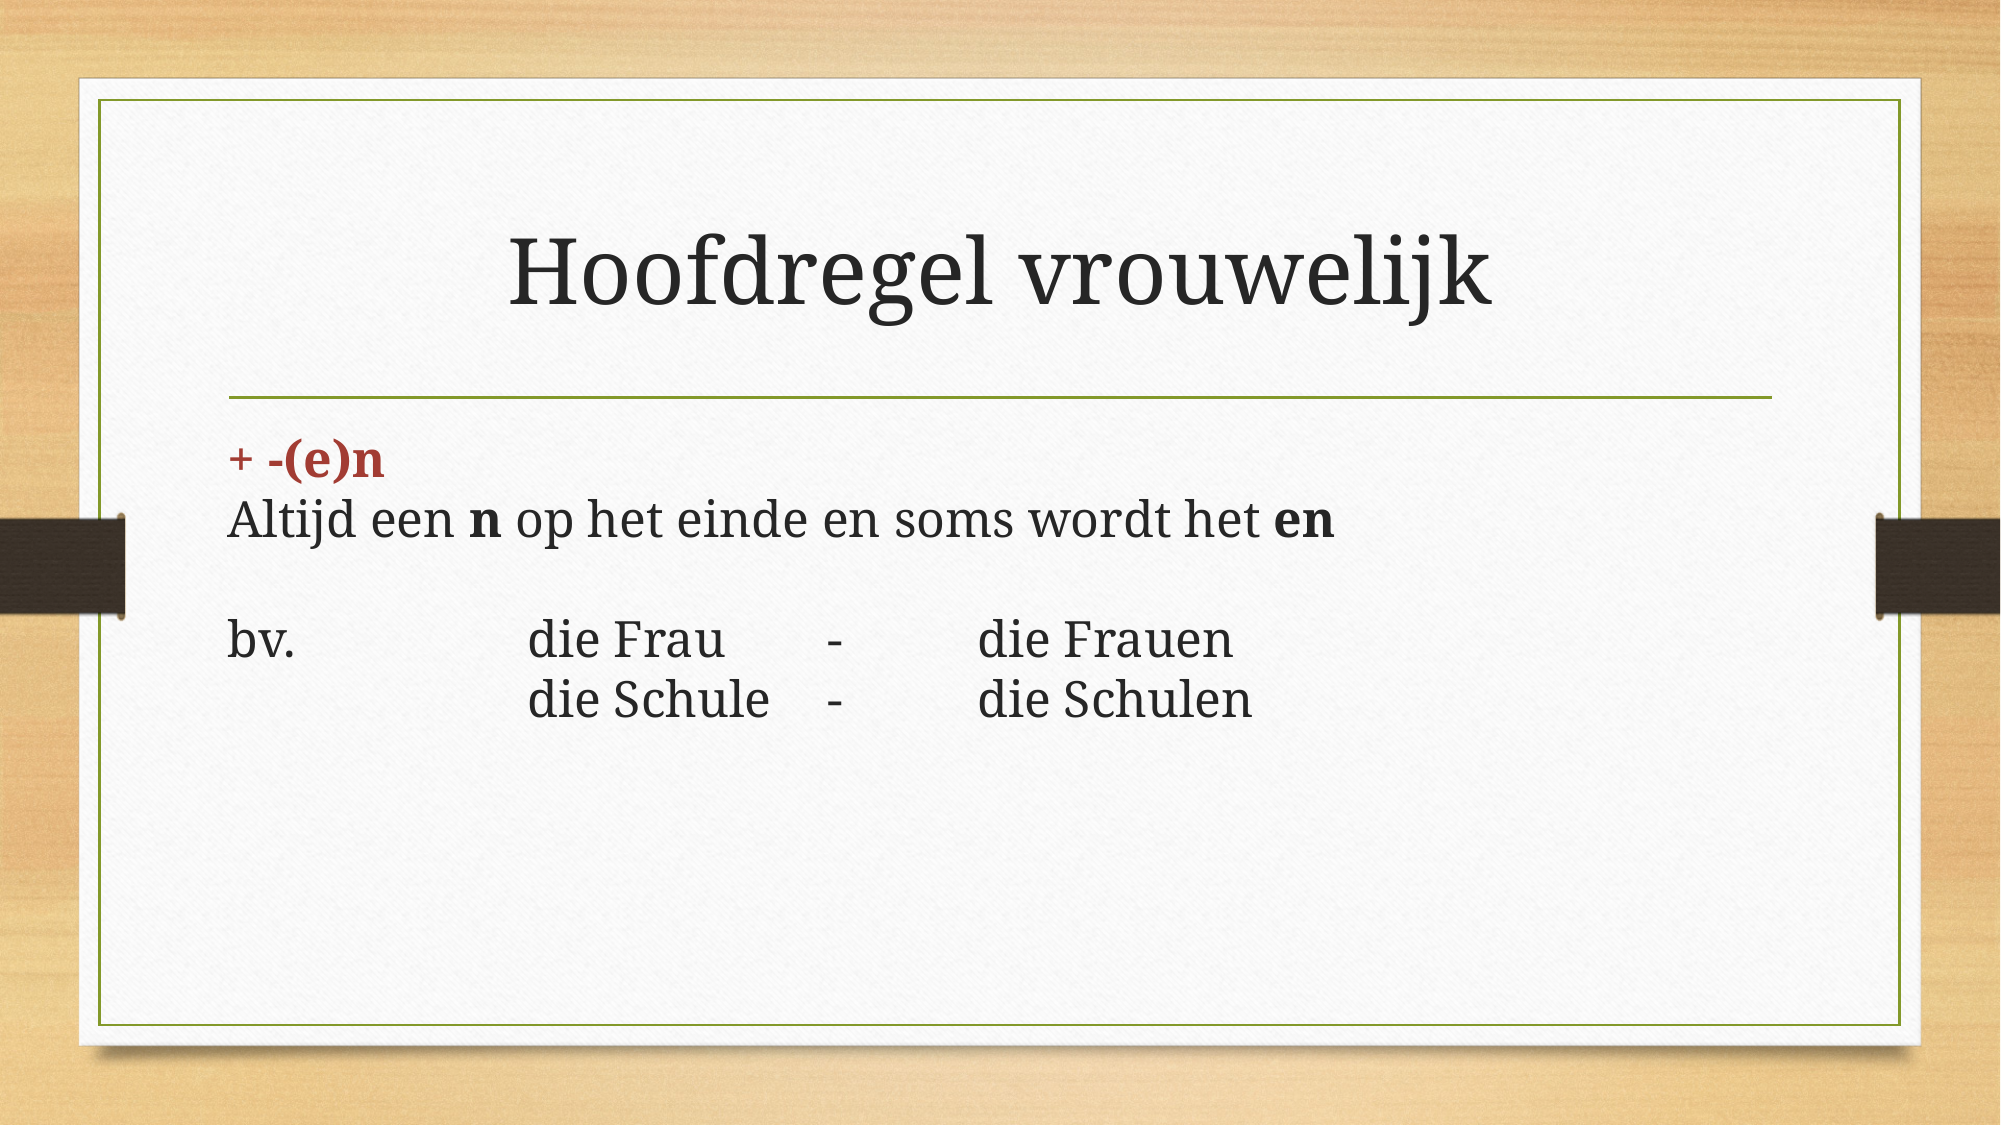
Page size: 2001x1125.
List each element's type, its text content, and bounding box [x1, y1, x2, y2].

picture [0, 0, 2001, 1125]
title Hoofdregel vrouwelijk [212, 161, 1788, 375]
list + -(e)n Altijd een n op het einde en soms wordt het en bv. die Frau - die Frauen die Schule - die Schulen [212, 419, 1788, 964]
